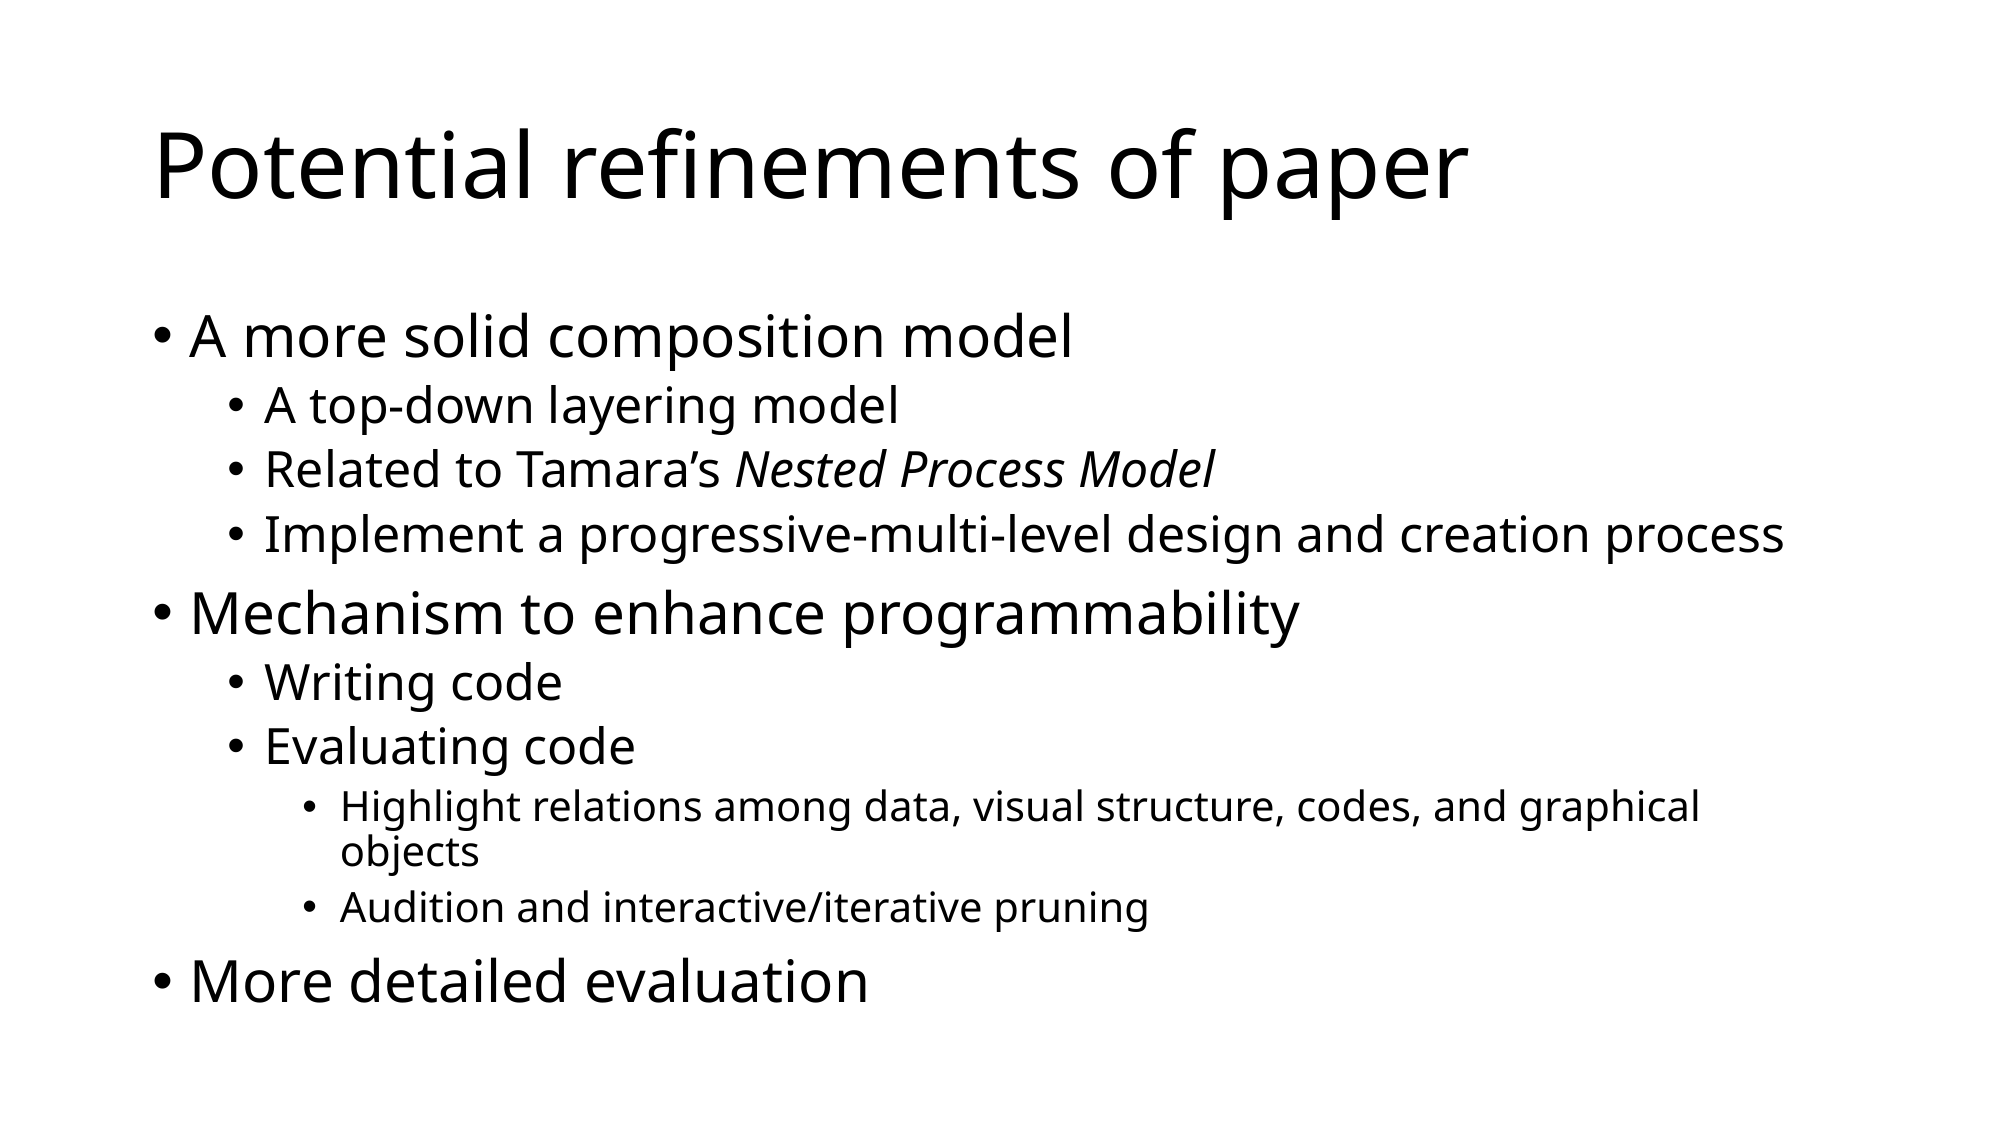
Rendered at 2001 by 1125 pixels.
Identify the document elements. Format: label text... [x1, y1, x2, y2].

title Potential refinements of paper [137, 59, 1863, 278]
list A more solid composition model A top-down layering model Related to Tamara’s Nested Process Model Implement a progressive-multi-level design and creation process Mechanism to enhance programmability Writing code Evaluating code Highlight relations among data, visual structure, codes, and graphical objects Audition and interactive/iterative pruning More detailed evaluation [137, 299, 1863, 1014]
